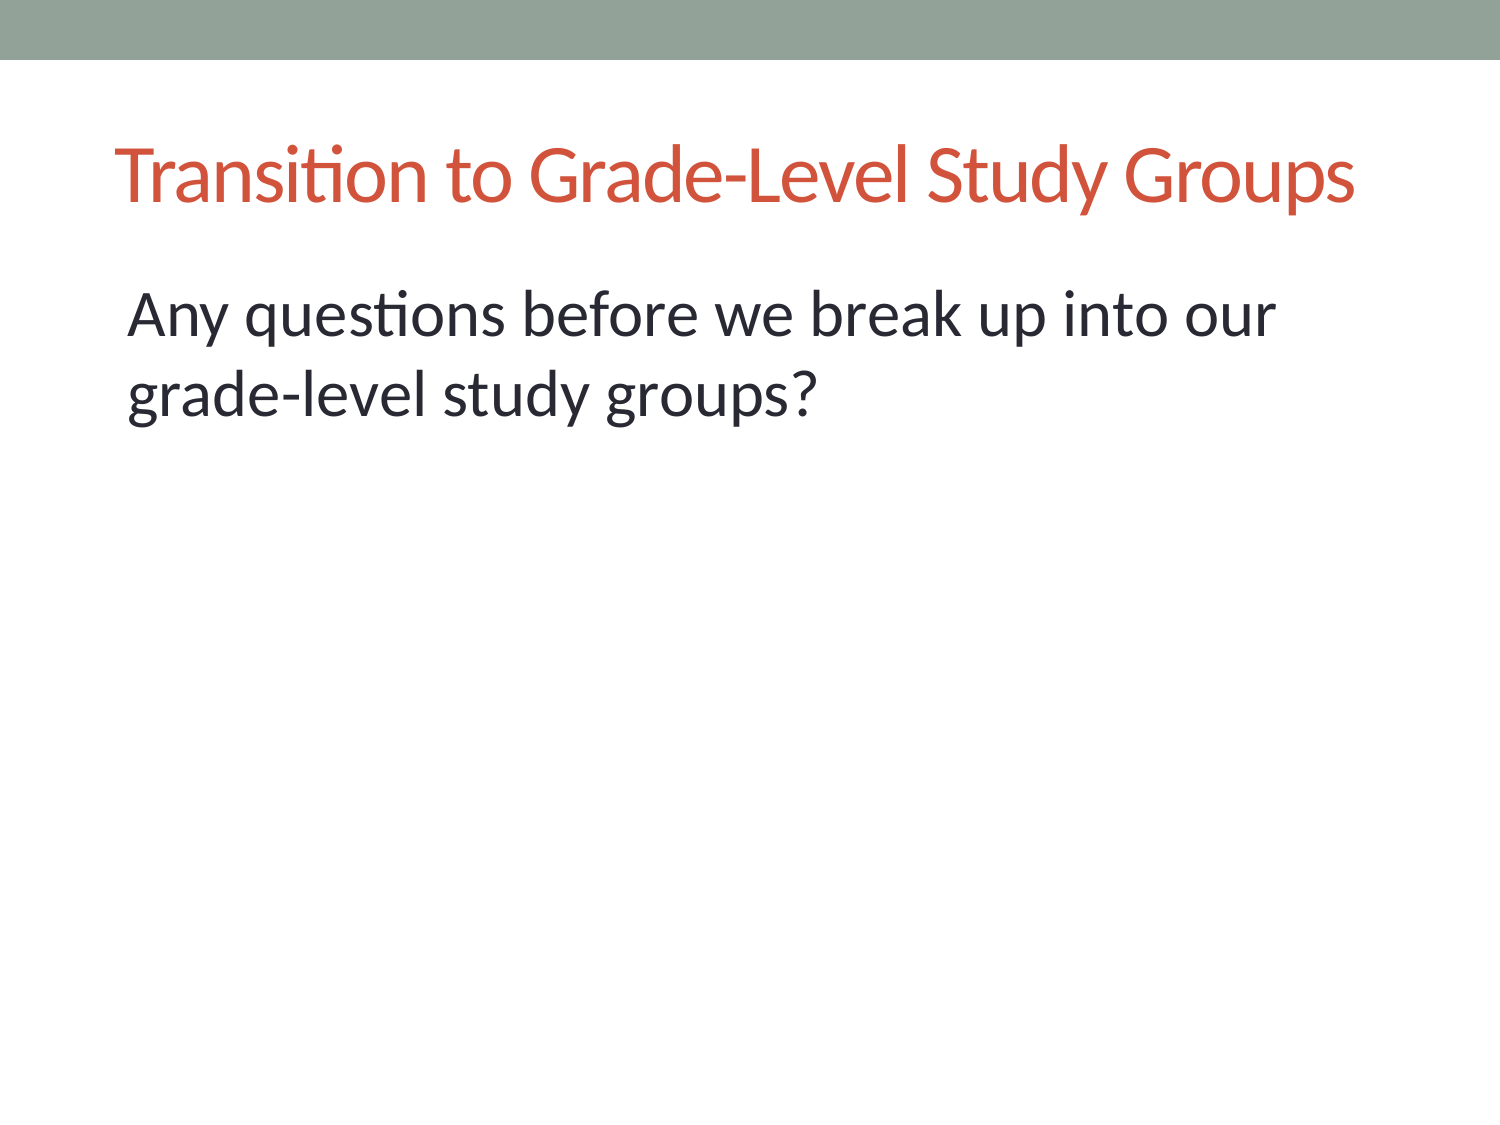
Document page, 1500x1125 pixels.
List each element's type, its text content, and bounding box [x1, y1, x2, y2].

title Transition to Grade-Level Study Groups [99, 87, 1425, 250]
list Any questions before we break up into our grade-level study groups? [112, 262, 1425, 1063]
